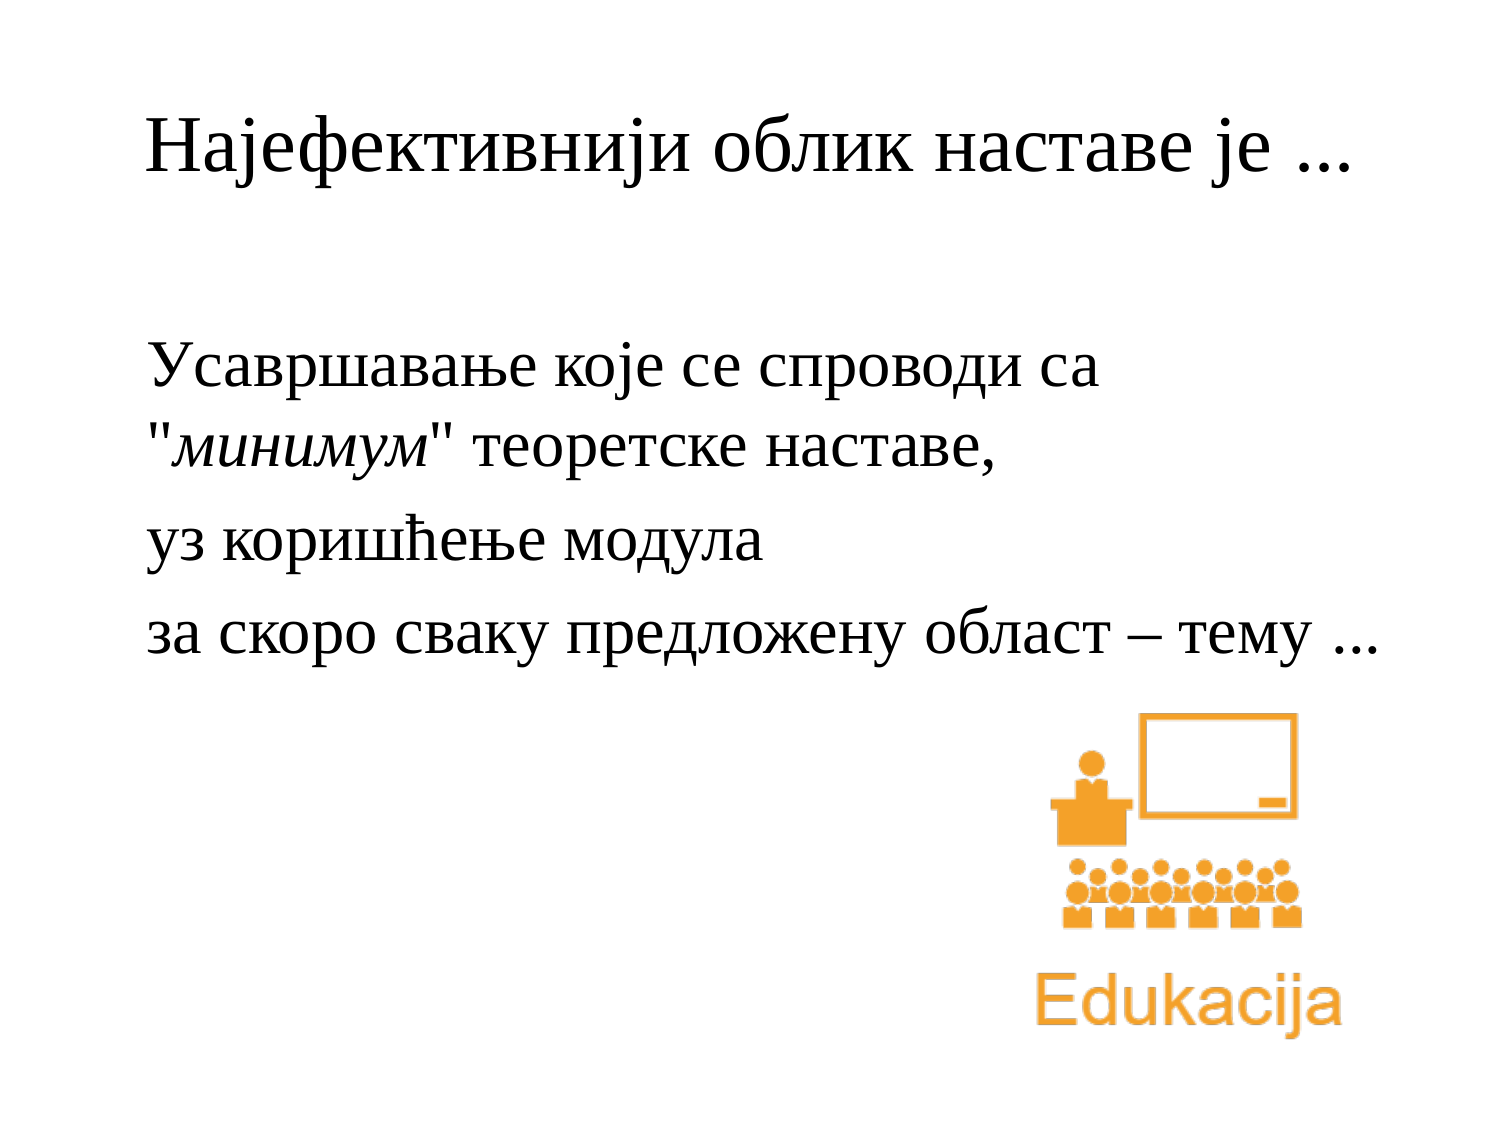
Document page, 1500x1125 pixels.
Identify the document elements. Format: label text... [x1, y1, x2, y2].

list Усавршавање које се спроводи са "минимум" теоретске наставе, уз коришћење модула за скоро сваку предложену област – тему ... [75, 312, 1425, 1055]
title Најефективнији облик наставе је ... [75, 45, 1425, 233]
picture [912, 687, 1444, 1048]
